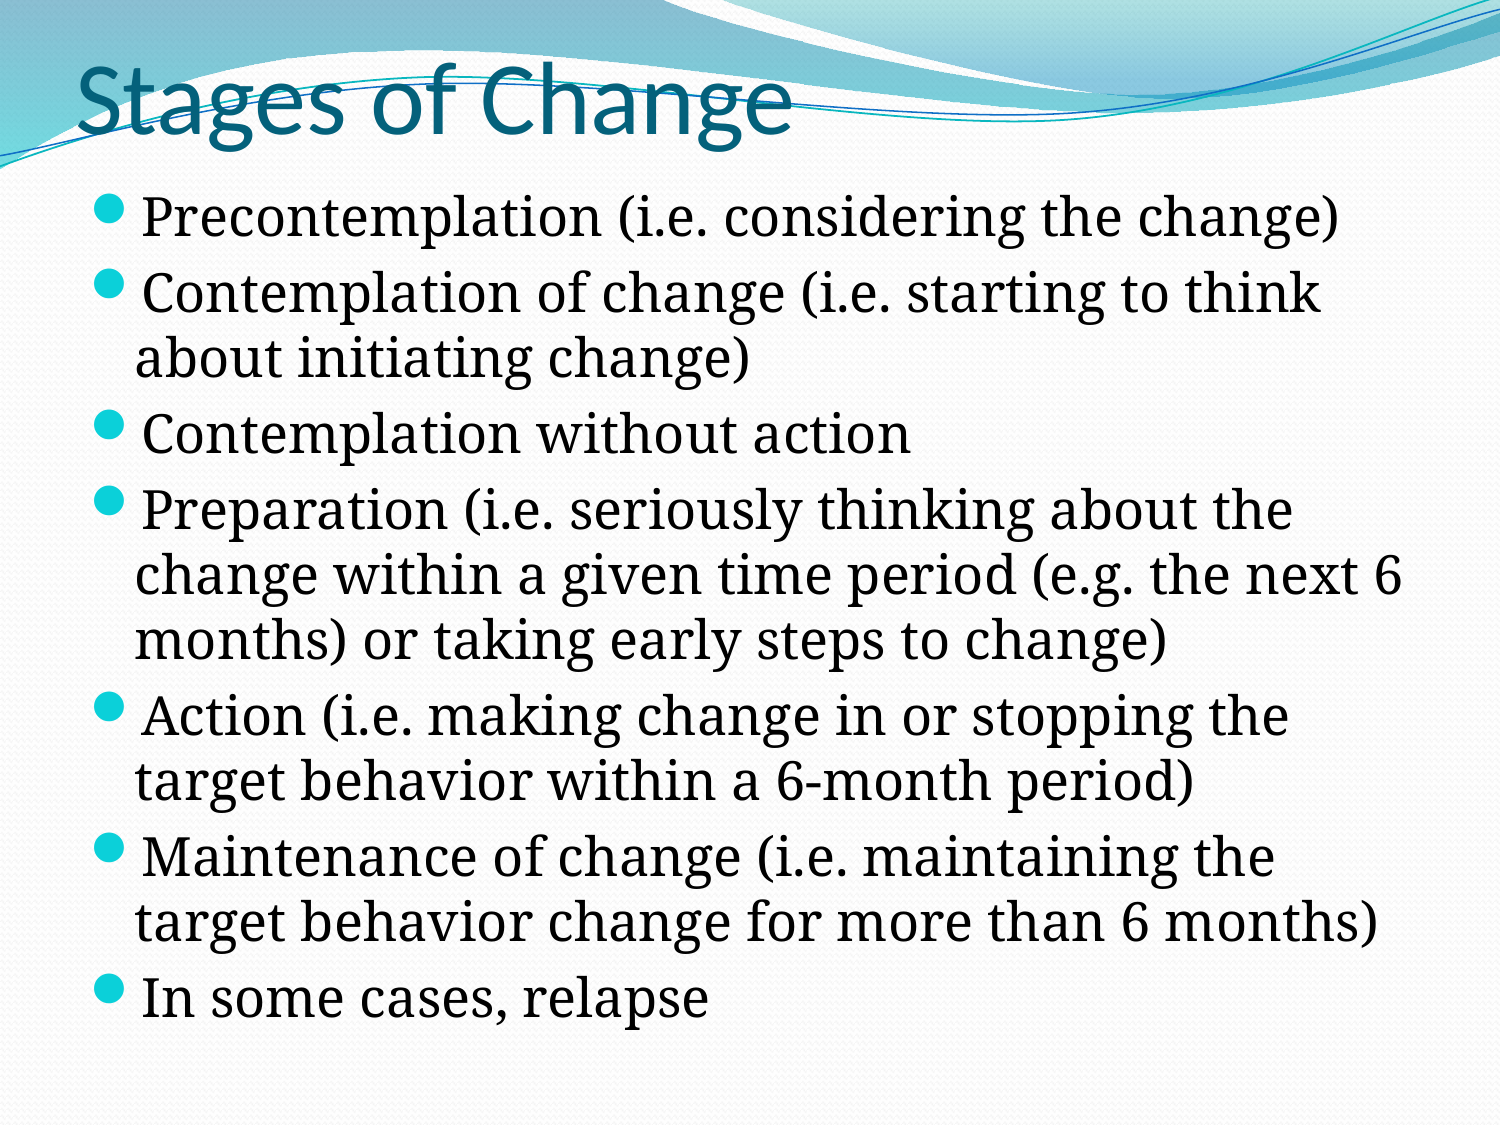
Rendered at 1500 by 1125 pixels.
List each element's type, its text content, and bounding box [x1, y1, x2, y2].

list Precontemplation (i.e. considering the change) Contemplation of change (i.e. starting to think about initiating change) Contemplation without action Preparation (i.e. seriously thinking about the change within a given time period (e.g. the next 6 months) or taking early steps to change) Action (i.e. making change in or stopping the target behavior within a 6-month period) Maintenance of change (i.e. maintaining the target behavior change for more than 6 months) In some cases, relapse [75, 174, 1425, 1050]
title Stages of Change [75, 0, 1425, 155]
